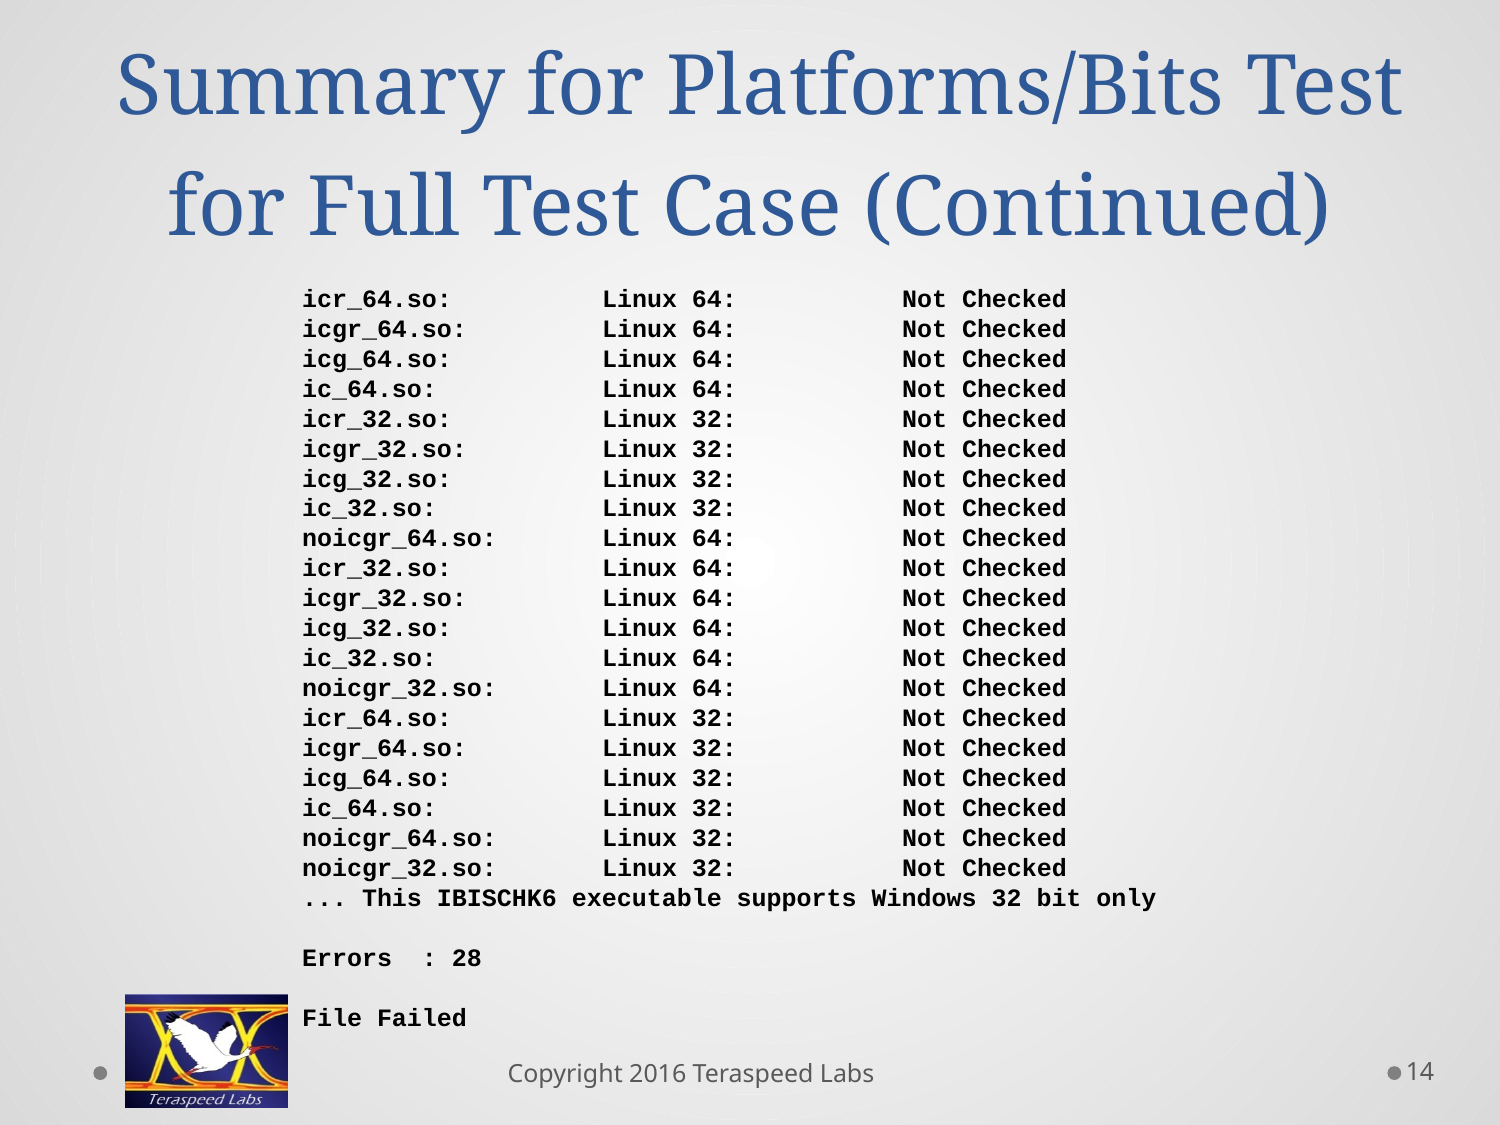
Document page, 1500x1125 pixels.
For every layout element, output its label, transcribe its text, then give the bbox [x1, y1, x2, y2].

footer Copyright 2016 Teraspeed Labs [500, 1044, 968, 1105]
text_box icr_64.so: Linux 64: Not Checked icgr_64.so: Linux 64: Not Checked icg_64.so: Linux 64: Not Checked ic_64.so: Linux 64: Not Checked icr_32.so: Linux 32: Not Checked icgr_32.so: Linux 32: Not Checked icg_32.so: Linux 32: Not Checked ic_32.so: Linux 32: Not Checked noicgr_64.so: Linux 64: Not Checked icr_32.so: Linux 64: Not Checked icgr_32.so: Linux 64: Not Checked icg_32.so: Linux 64: Not Checked ic_32.so: Linux 64: Not Checked noicgr_32.so: Linux 64: Not Checked icr_64.so: Linux 32: Not Checked icgr_64.so: Linux 32: Not Checked icg_64.so: Linux 32: Not Checked ic_64.so: Linux 32: Not Checked noicgr_64.so: Linux 32: Not Checked noicgr_32.so: Linux 32: Not Checked ... This IBISCHK6 executable supports Windows 32 bit only Errors : 28 File Failed [287, 275, 1263, 1039]
title Summary for Platforms/Bits Test for Full Test Case (Continued) [75, 0, 1425, 263]
picture [125, 994, 288, 1108]
slide_number 14 [1401, 1042, 1494, 1103]
